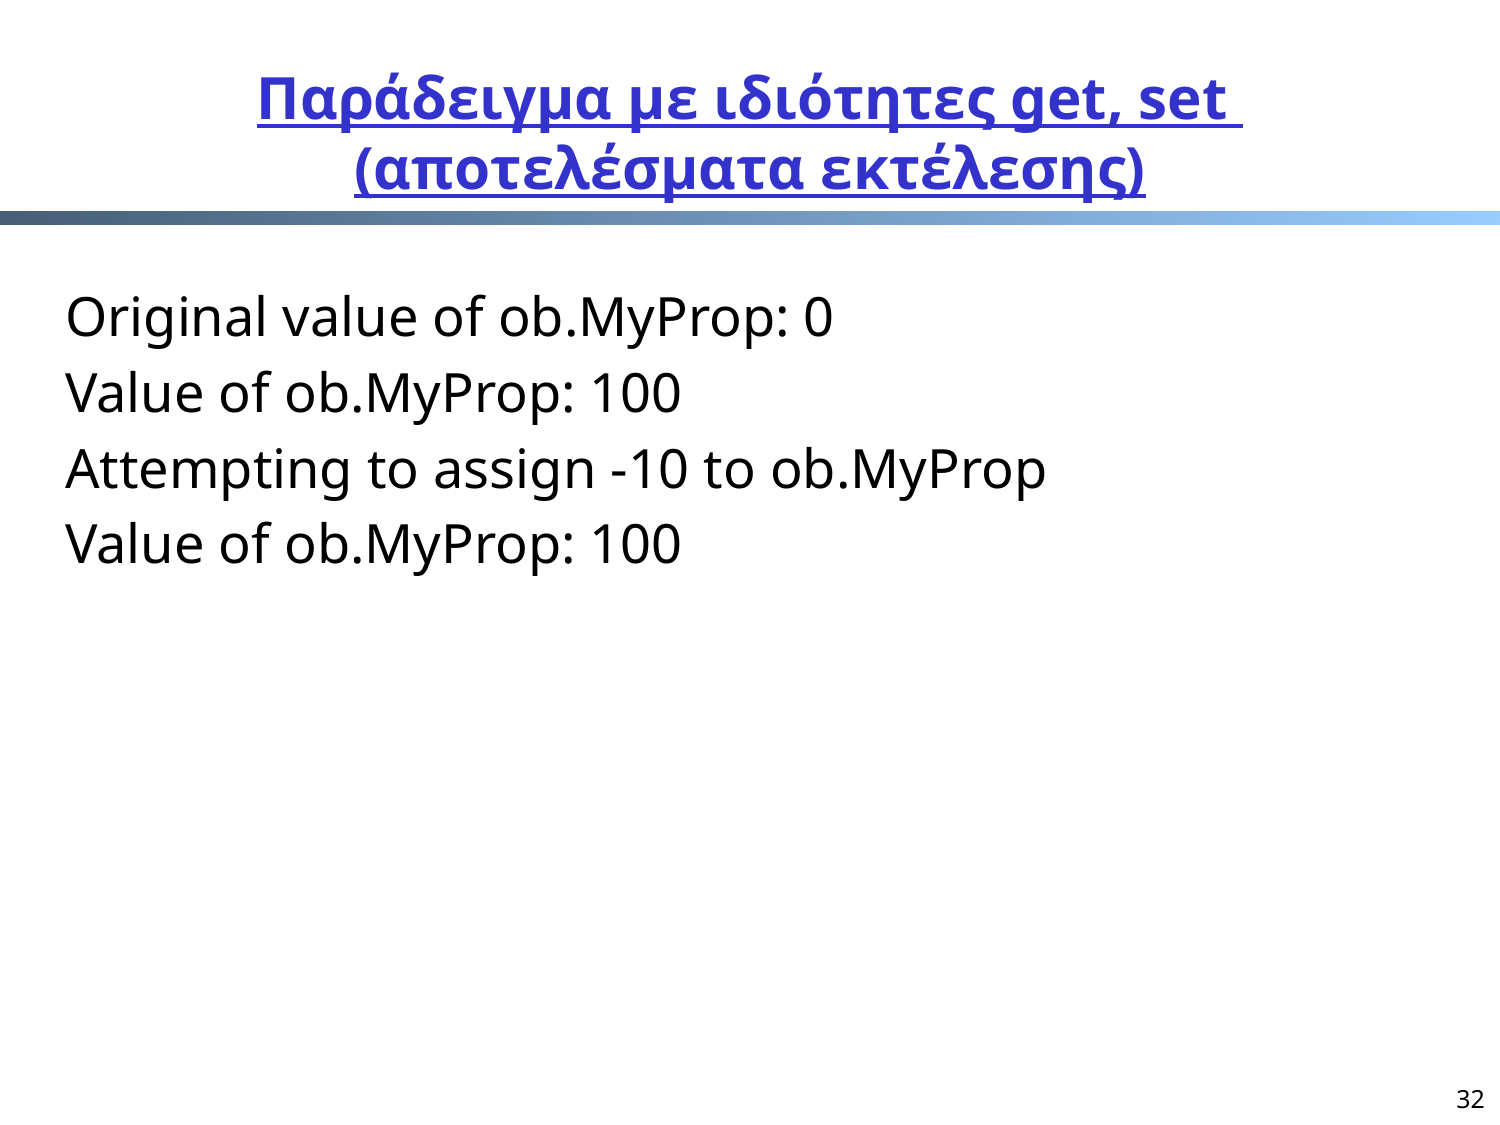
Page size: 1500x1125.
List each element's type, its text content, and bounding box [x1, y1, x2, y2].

list Original value of ob.MyProp: 0 Value of ob.MyProp: 100 Attempting to assign -10 to ob.MyProp Value of ob.MyProp: 100 [50, 275, 1500, 613]
title Παράδειγμα με ιδιότητες get, set (αποτελέσματα εκτέλεσης) [0, 37, 1500, 225]
slide_number 32 [1150, 1049, 1500, 1125]
